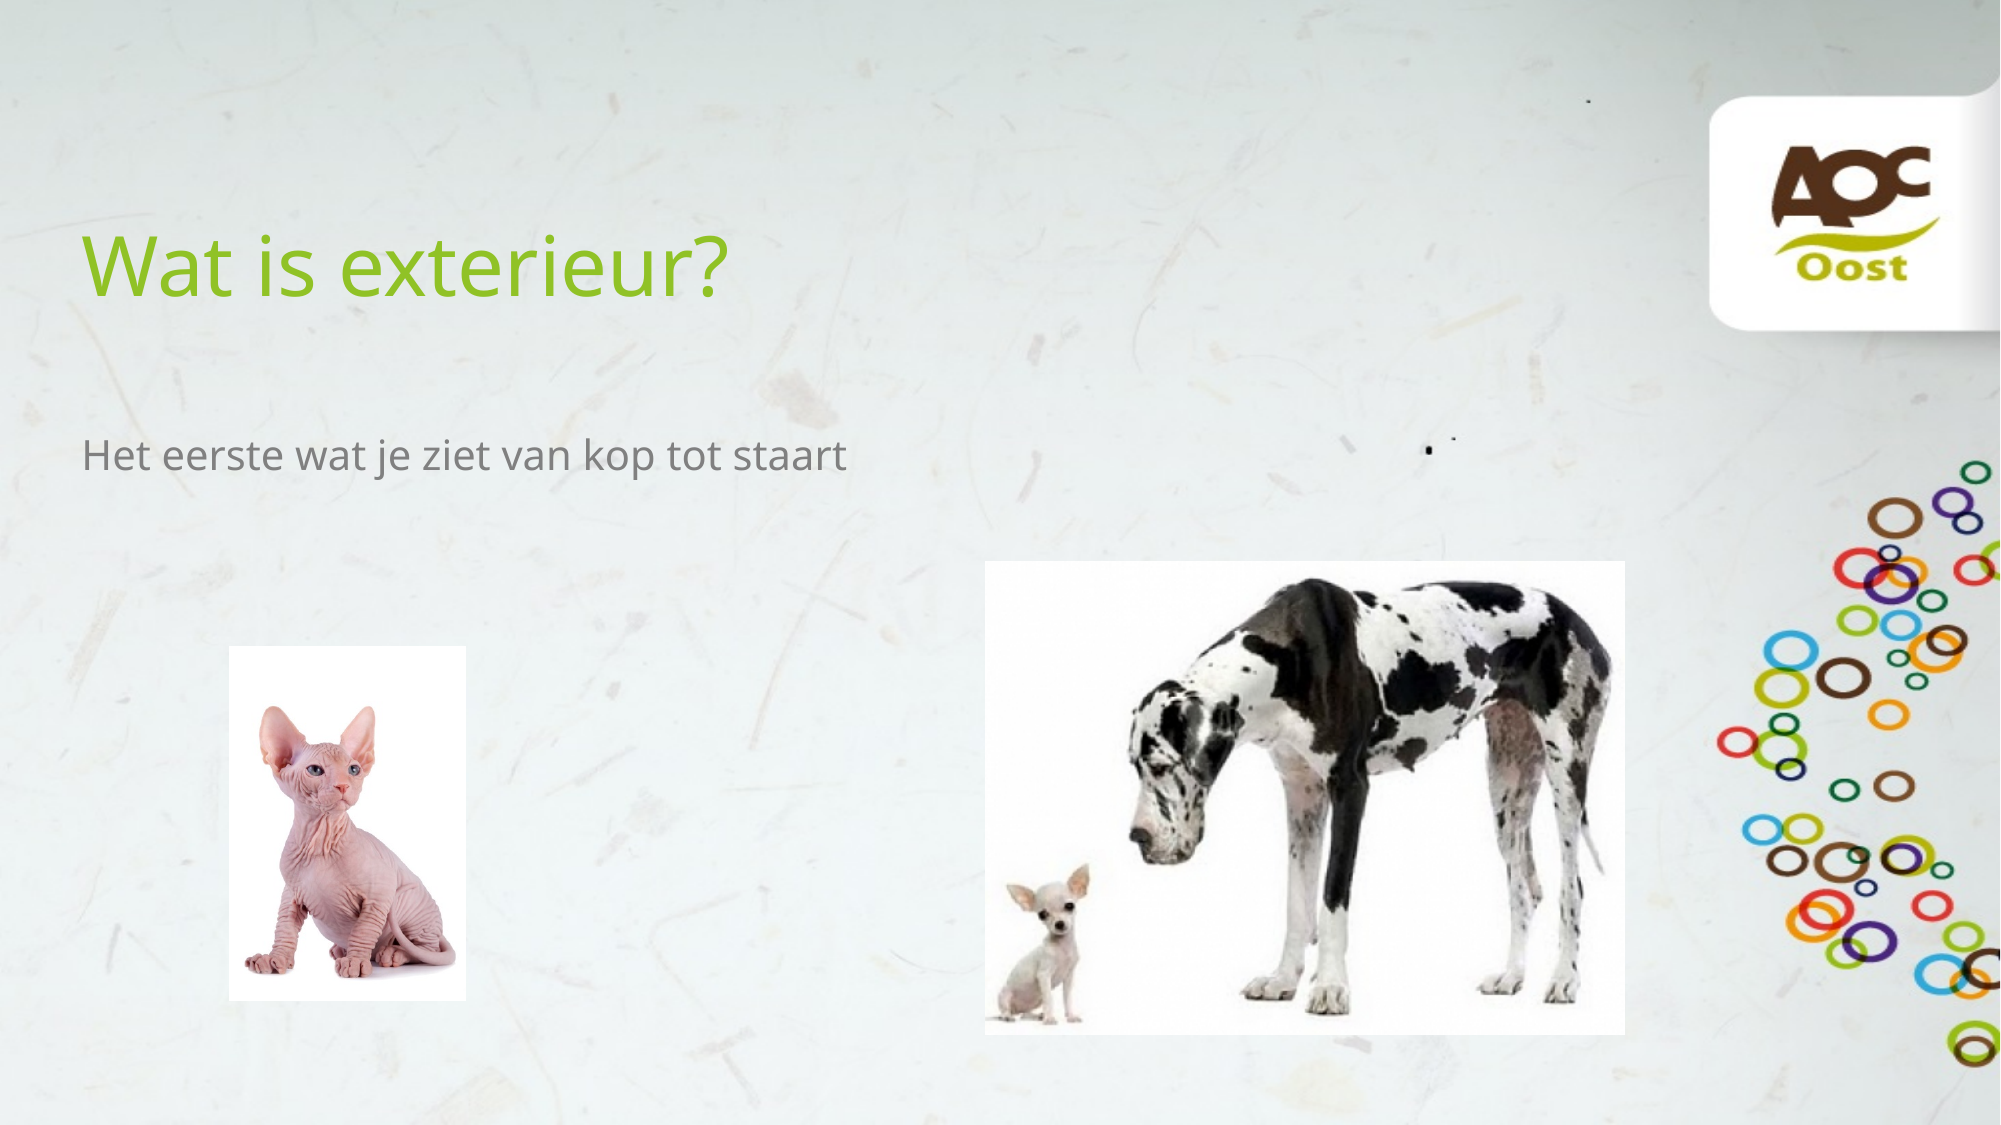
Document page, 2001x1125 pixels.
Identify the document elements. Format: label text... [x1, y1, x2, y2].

list Het eerste wat je ziet van kop tot staart [66, 420, 1477, 562]
title Wat is exterieur? [66, 121, 1477, 420]
picture [0, 0, 2001, 1125]
